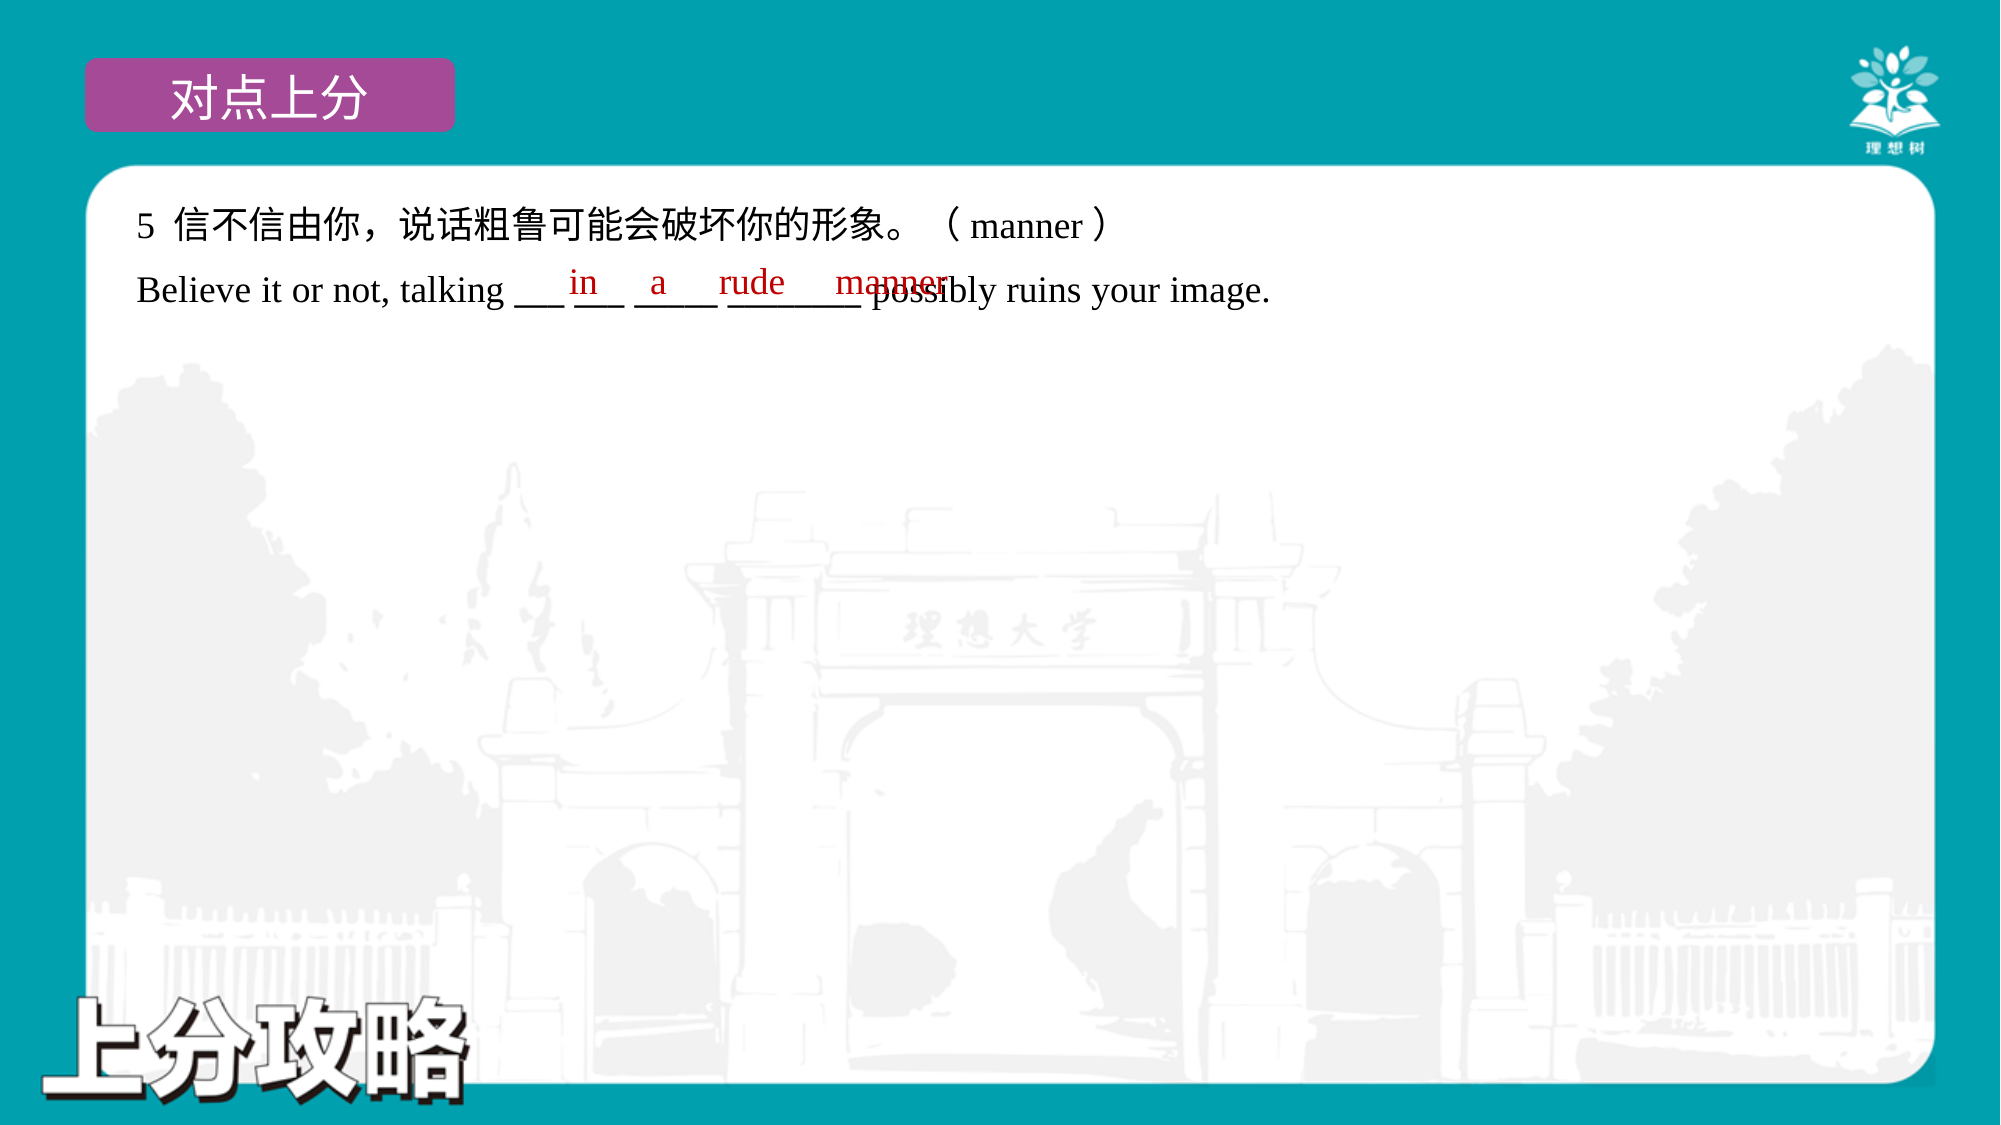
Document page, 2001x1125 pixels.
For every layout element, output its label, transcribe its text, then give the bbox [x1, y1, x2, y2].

text_box manner [821, 237, 962, 296]
picture [0, 0, 2000, 1125]
text_box rude [705, 237, 800, 296]
text_box 5 信不信由你，说话粗鲁可能会破坏你的形象。（manner） Believe it or not, talking ___ ___ _____ ________ possibly ruins your image. [136, 177, 1865, 304]
text_box in [555, 237, 612, 296]
text_box a [636, 237, 681, 296]
